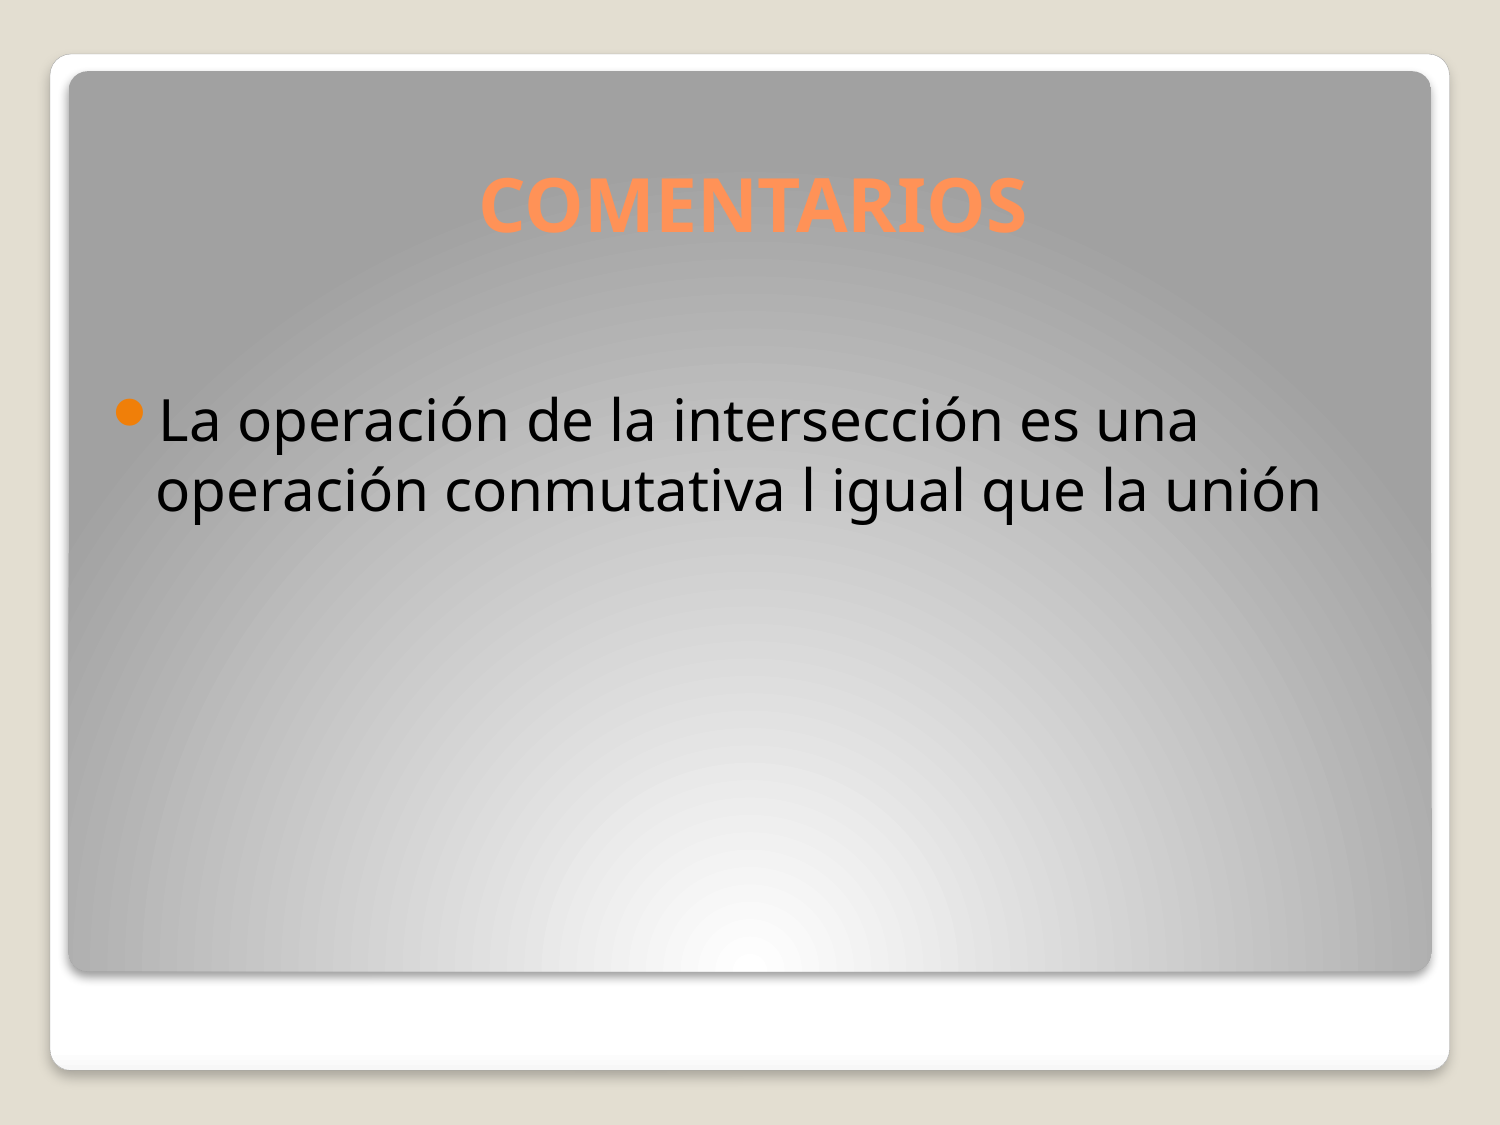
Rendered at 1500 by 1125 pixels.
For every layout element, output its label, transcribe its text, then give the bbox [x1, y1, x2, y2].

title COMENTARIOS [82, 82, 1425, 255]
list La operación de la intersección es una operación conmutativa l igual que la unión [82, 292, 1425, 980]
